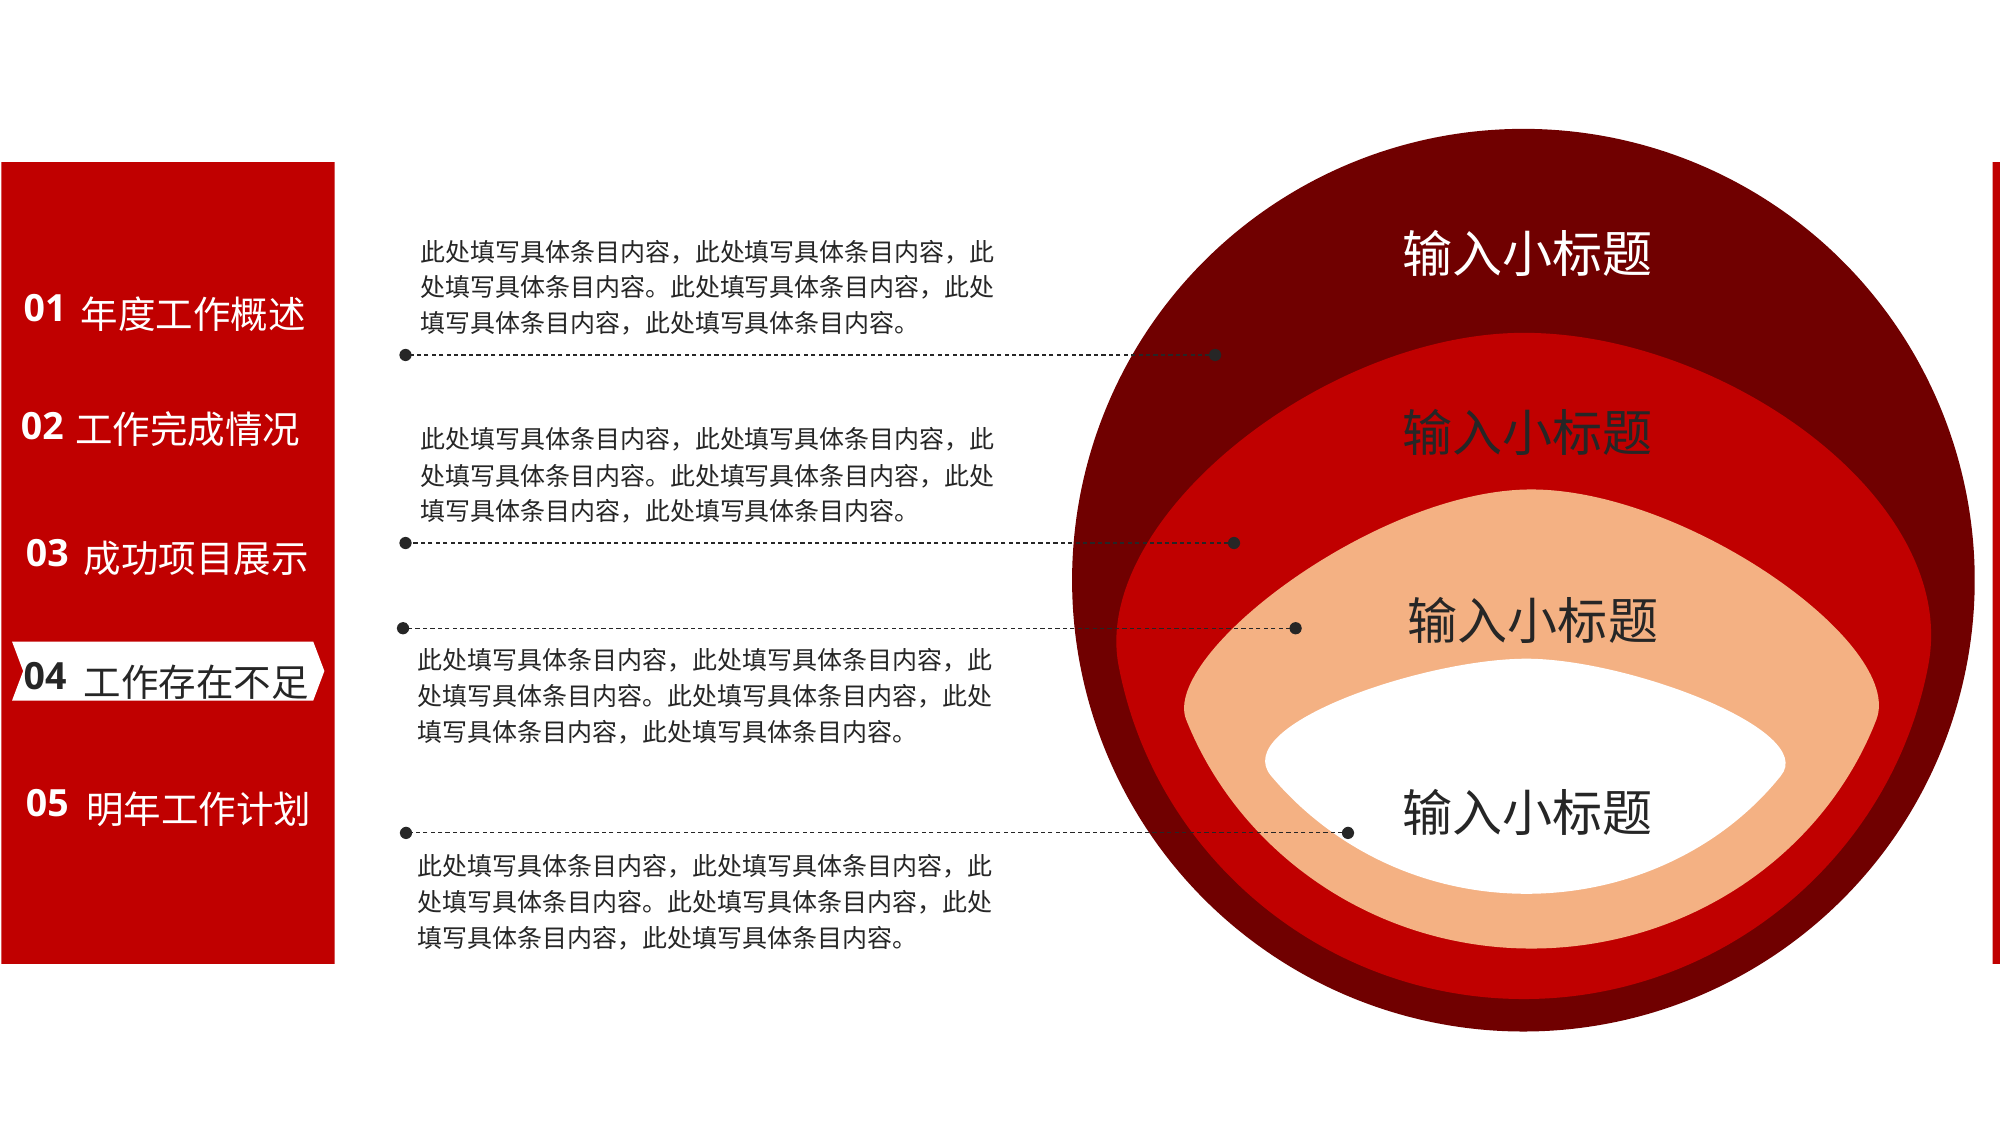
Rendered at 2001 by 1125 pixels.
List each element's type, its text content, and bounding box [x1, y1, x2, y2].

text_box 输入小标题 [1393, 582, 1673, 718]
text_box 02 [6, 394, 91, 589]
text_box 成功项目展示 [43, 504, 350, 588]
text_box 此处填写具体条目内容，此处填写具体条目内容，此处填写具体条目内容。此处填写具体条目内容，此处填写具体条目内容，此处填写具体条目内容。 [405, 222, 1018, 346]
text_box [0, 161, 336, 965]
text_box [1184, 489, 1879, 949]
text_box [1991, 161, 2000, 965]
text_box 工作完成情况 [34, 376, 341, 459]
text_box 输入小标题 [1388, 773, 1668, 849]
text_box 此处填写具体条目内容，此处填写具体条目内容，此处填写具体条目内容。此处填写具体条目内容，此处填写具体条目内容，此处填写具体条目内容。 [403, 631, 1016, 754]
text_box [1265, 681, 1786, 894]
text_box [1116, 332, 1932, 1000]
text_box 01 [8, 276, 94, 394]
text_box 05 [10, 771, 96, 966]
text_box 输入小标题 [1388, 215, 1668, 291]
text_box 03 [10, 521, 96, 644]
text_box 年度工作概述 [40, 261, 347, 344]
text_box [1073, 128, 1975, 1032]
text_box 此处填写具体条目内容，此处填写具体条目内容，此处填写具体条目内容。此处填写具体条目内容，此处填写具体条目内容，此处填写具体条目内容。 [405, 410, 1018, 534]
text_box 工作存在不足 [43, 629, 350, 712]
text_box 04 [8, 644, 94, 839]
text_box [1072, 544, 1146, 628]
text_box 明年工作计划 [45, 756, 352, 839]
text_box 此处填写具体条目内容，此处填写具体条目内容，此处填写具体条目内容。此处填写具体条目内容，此处填写具体条目内容，此处填写具体条目内容。 [403, 836, 1016, 960]
text_box 输入小标题 [1388, 394, 1668, 469]
